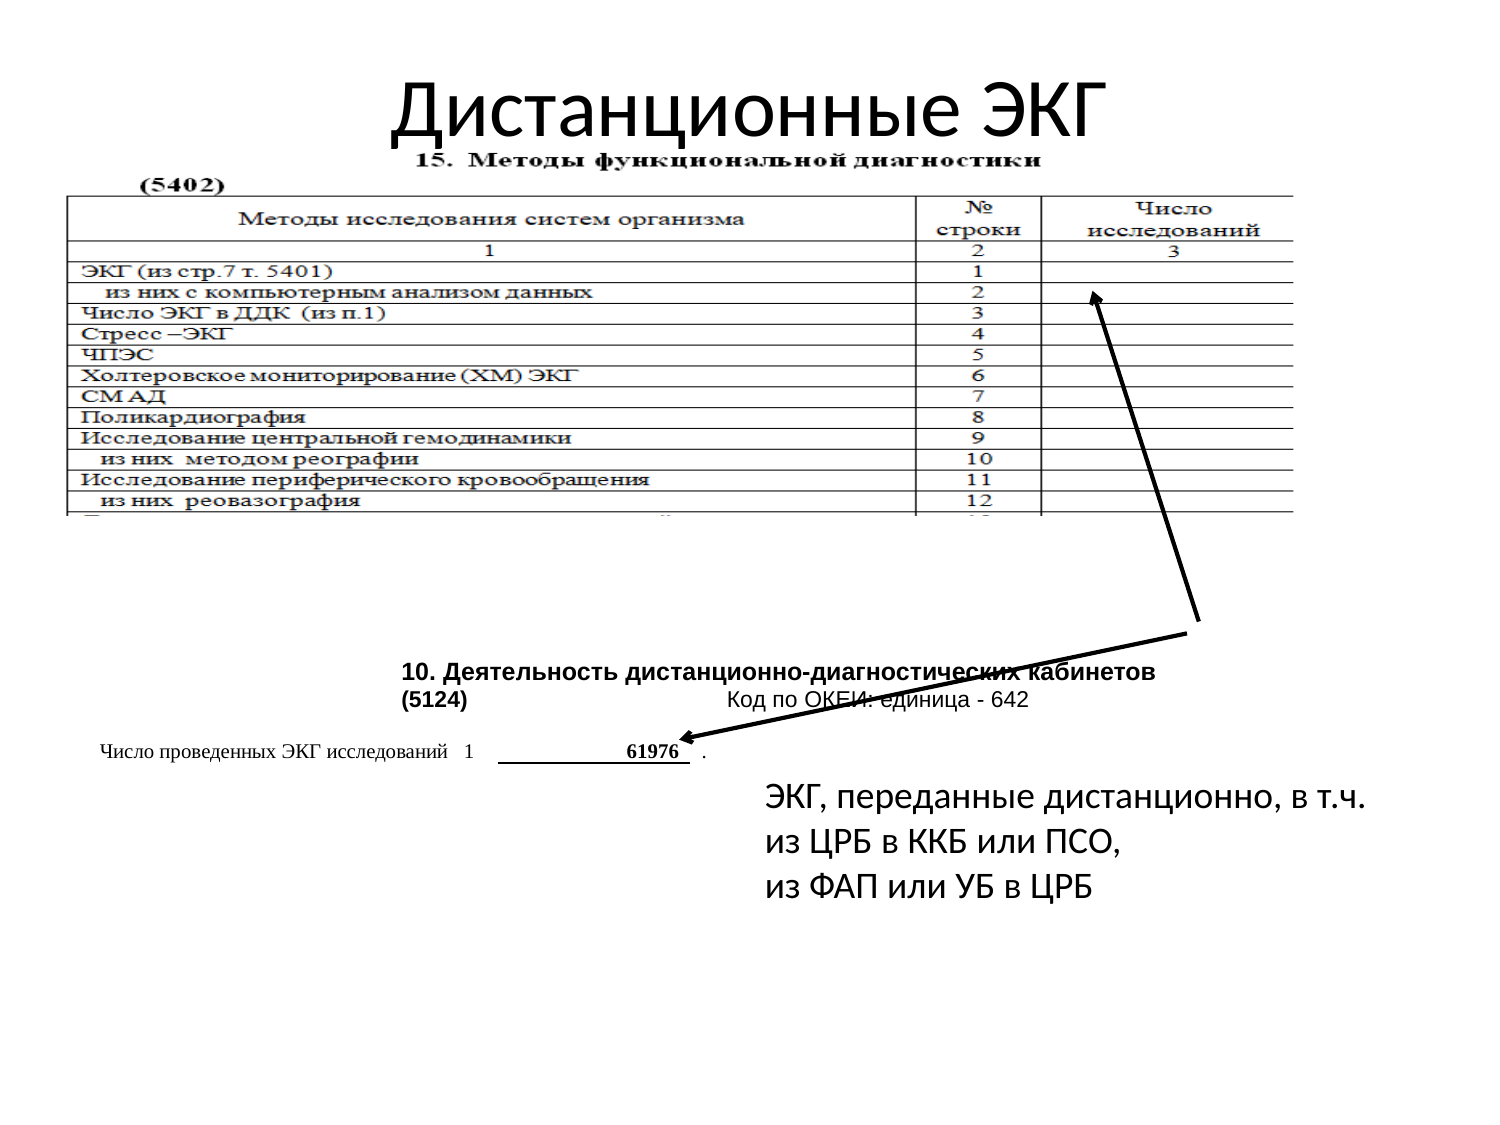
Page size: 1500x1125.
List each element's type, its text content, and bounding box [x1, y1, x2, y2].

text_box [678, 633, 1188, 740]
text_box ЭКГ, переданные дистанционно, в т.ч. из ЦРБ в ККБ или ПСО, из ФАП или УБ в ЦРБ [750, 763, 1424, 913]
picture [29, 148, 1294, 516]
text_box 10. Деятельность дистанционно-диагностических кабинетов (5124) Код по ОКЕИ: единица - 642 [386, 647, 1173, 765]
title Дистанционные ЭКГ [75, 45, 1425, 161]
table_header Число проведенных ЭКГ исследований 1 [89, 740, 386, 763]
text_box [1092, 290, 1200, 622]
